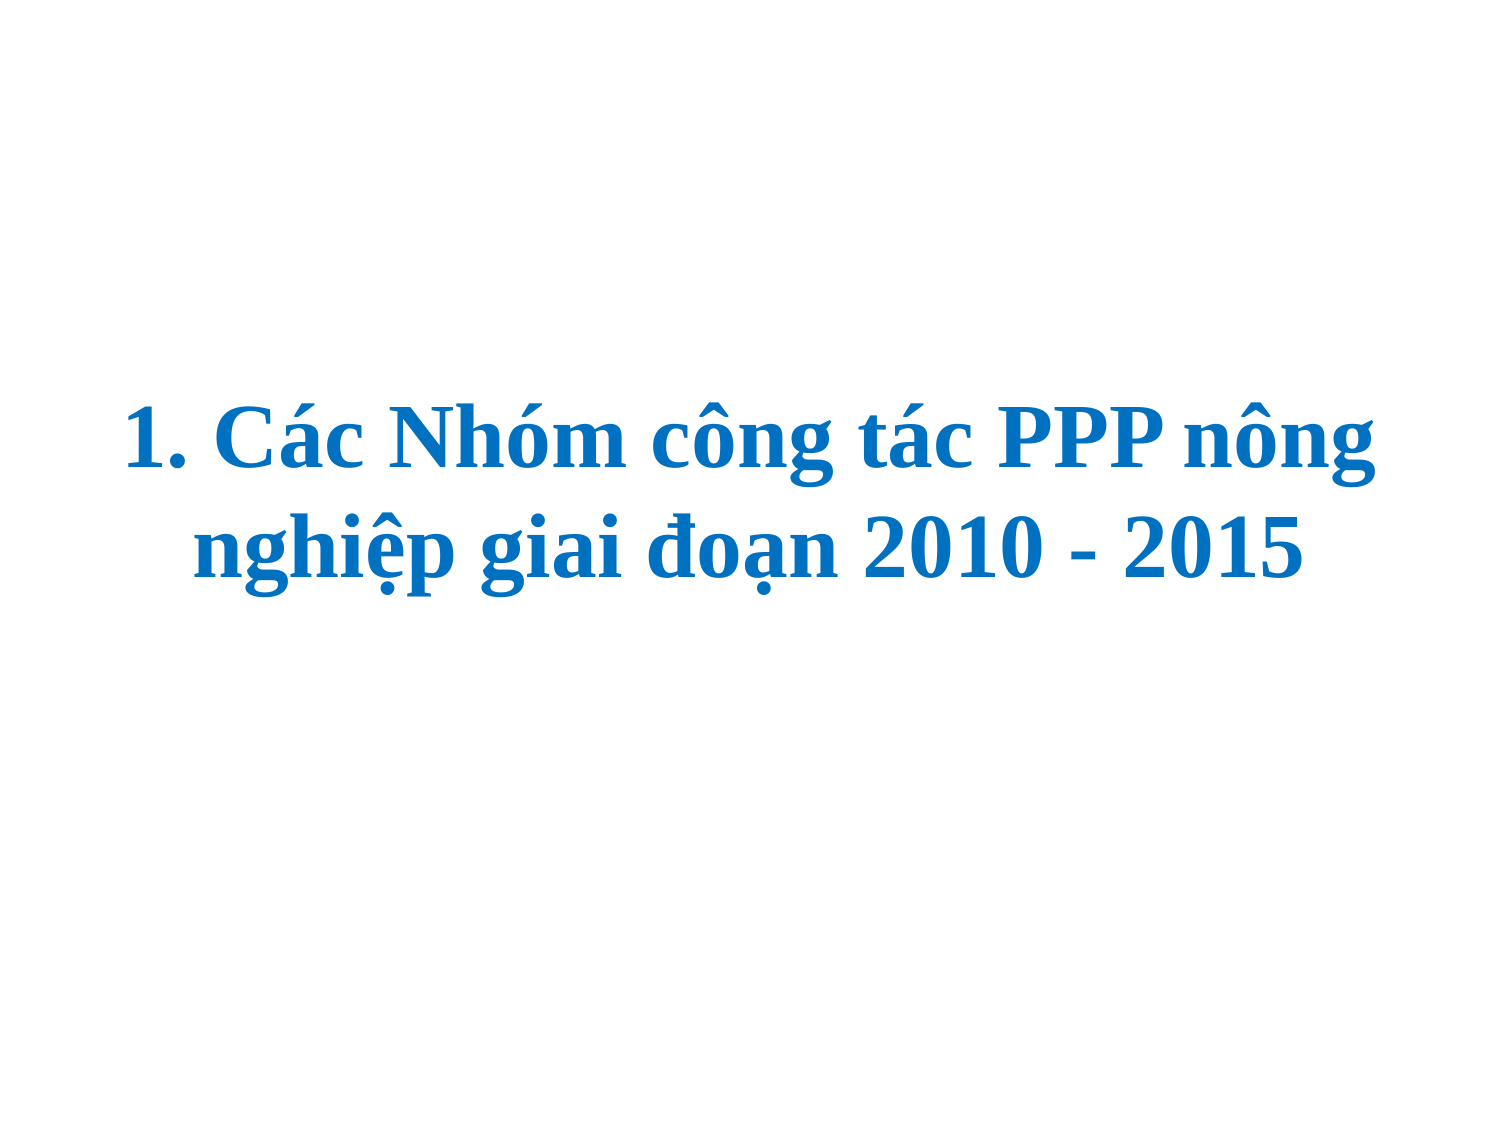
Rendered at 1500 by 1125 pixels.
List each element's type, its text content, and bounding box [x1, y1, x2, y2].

title 1. Các Nhóm công tác PPP nông nghiệp giai đoạn 2010 - 2015 [75, 45, 1425, 1038]
